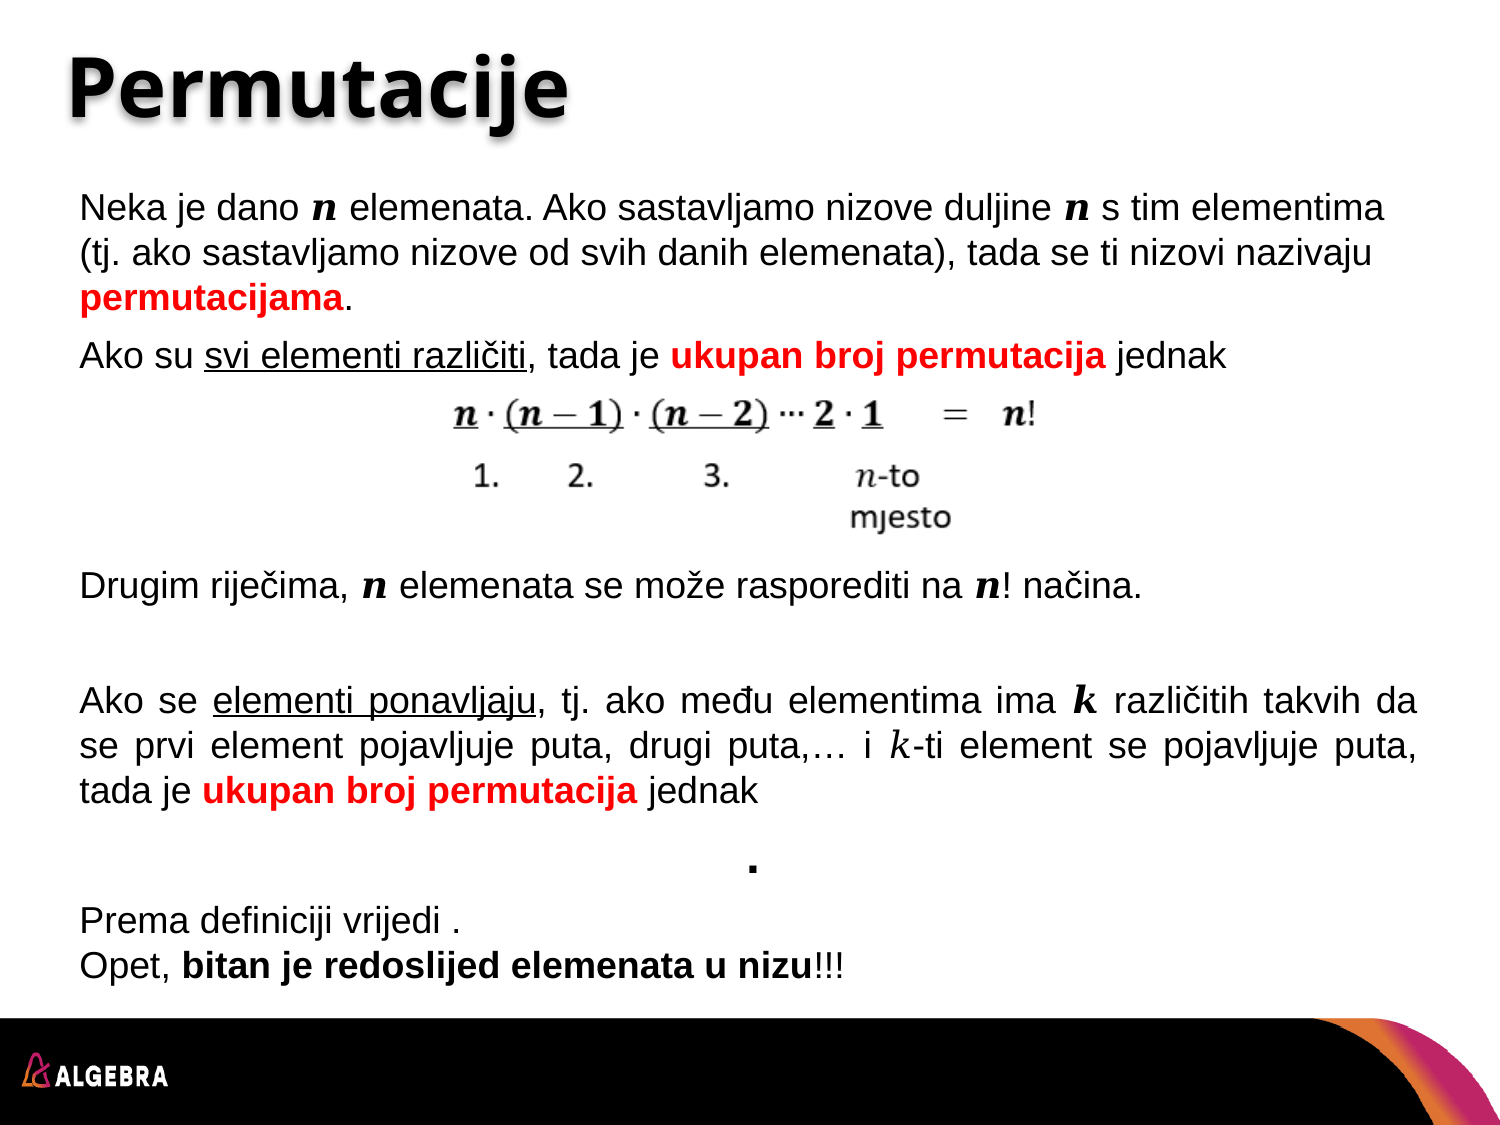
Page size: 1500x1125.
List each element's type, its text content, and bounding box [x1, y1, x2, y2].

title Permutacije [65, 23, 1432, 143]
picture [0, 0, 1500, 1125]
